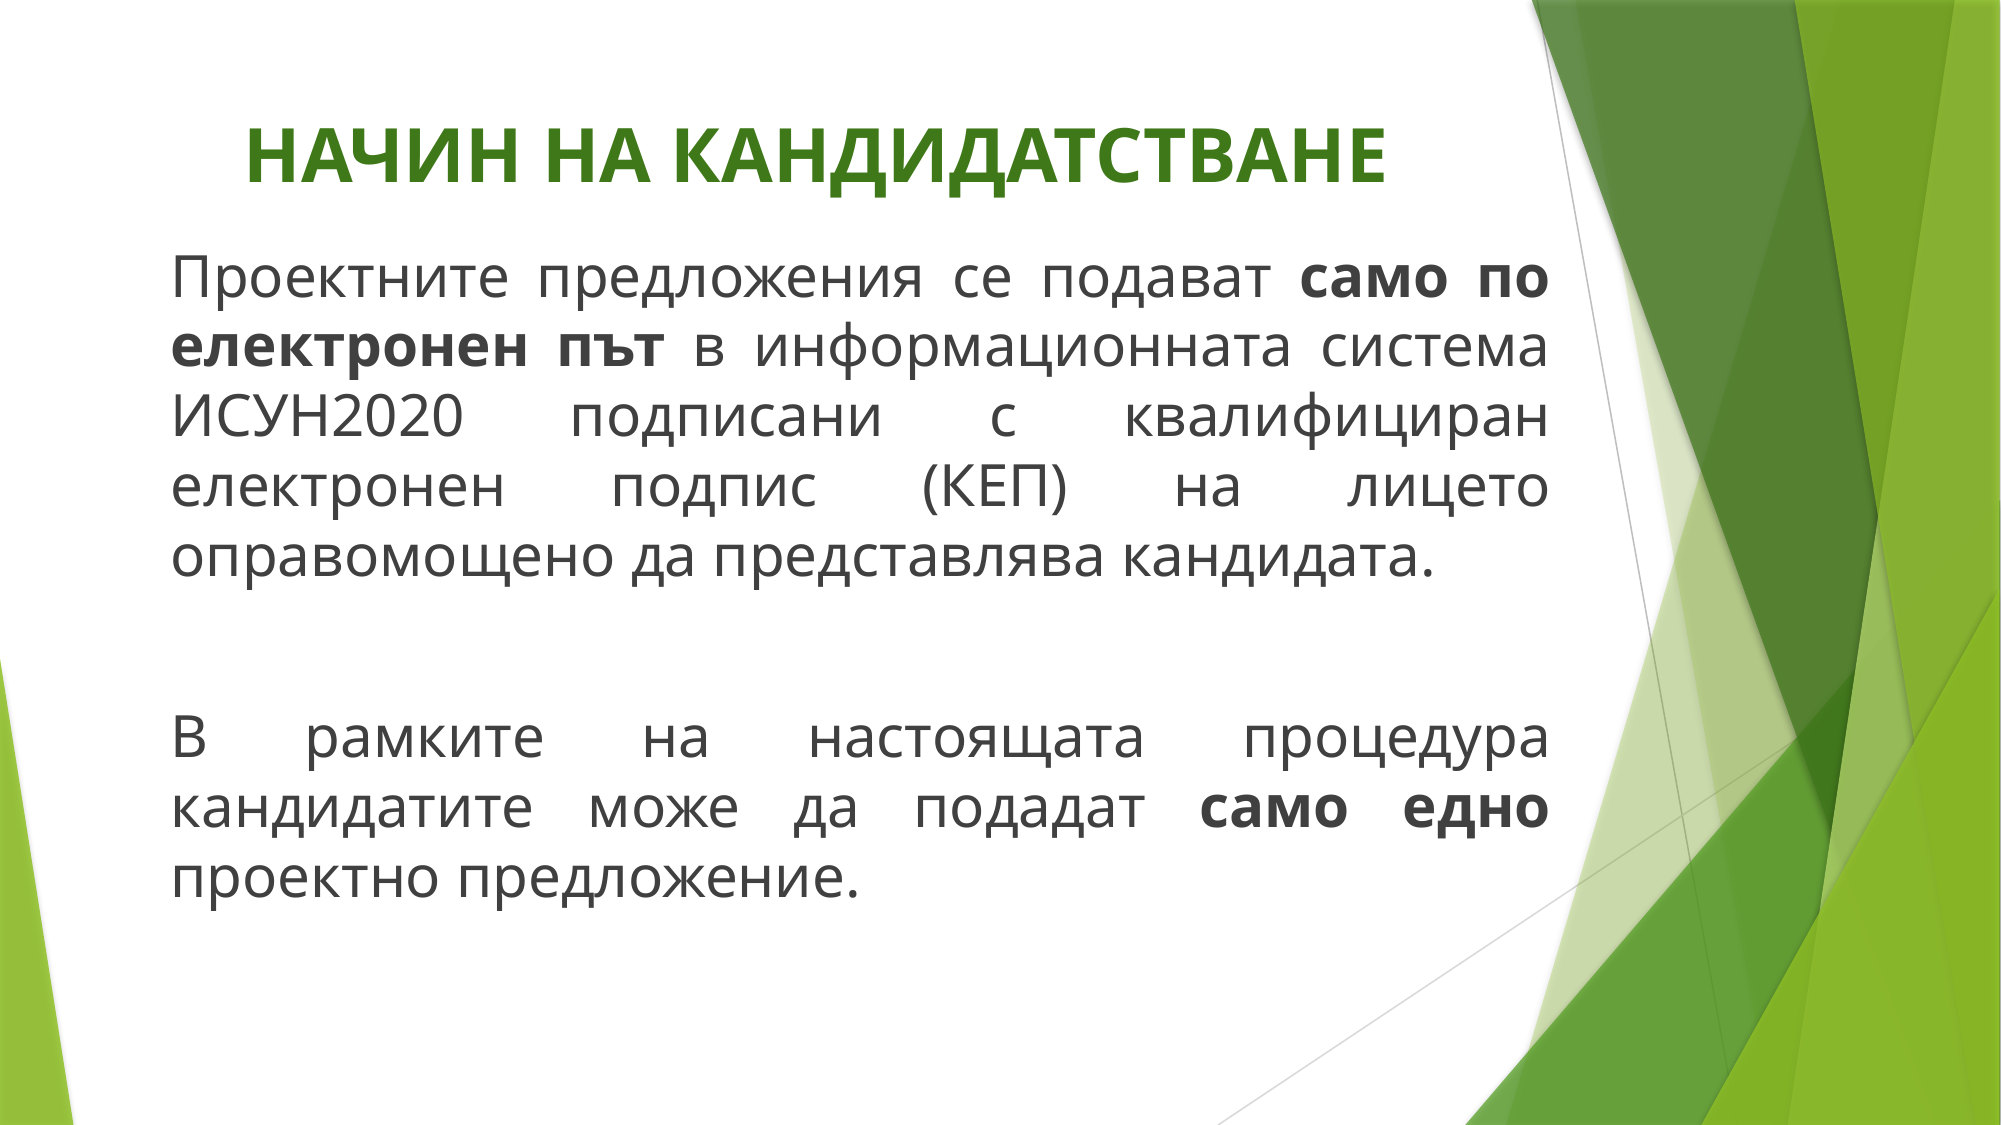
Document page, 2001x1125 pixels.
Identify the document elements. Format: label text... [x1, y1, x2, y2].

title НАЧИН НА КАНДИДАТСТВАНЕ [111, 99, 1522, 217]
list Проектните предложения се подават само по електронен път в информационната система ИСУН2020 подписани с квалифициран електронен подпис (КЕП) на лицето оправомощено да представлява кандидата. В рамките на настоящата процедура кандидатите може да подадат само едно проектно предложение. [155, 231, 1566, 1079]
